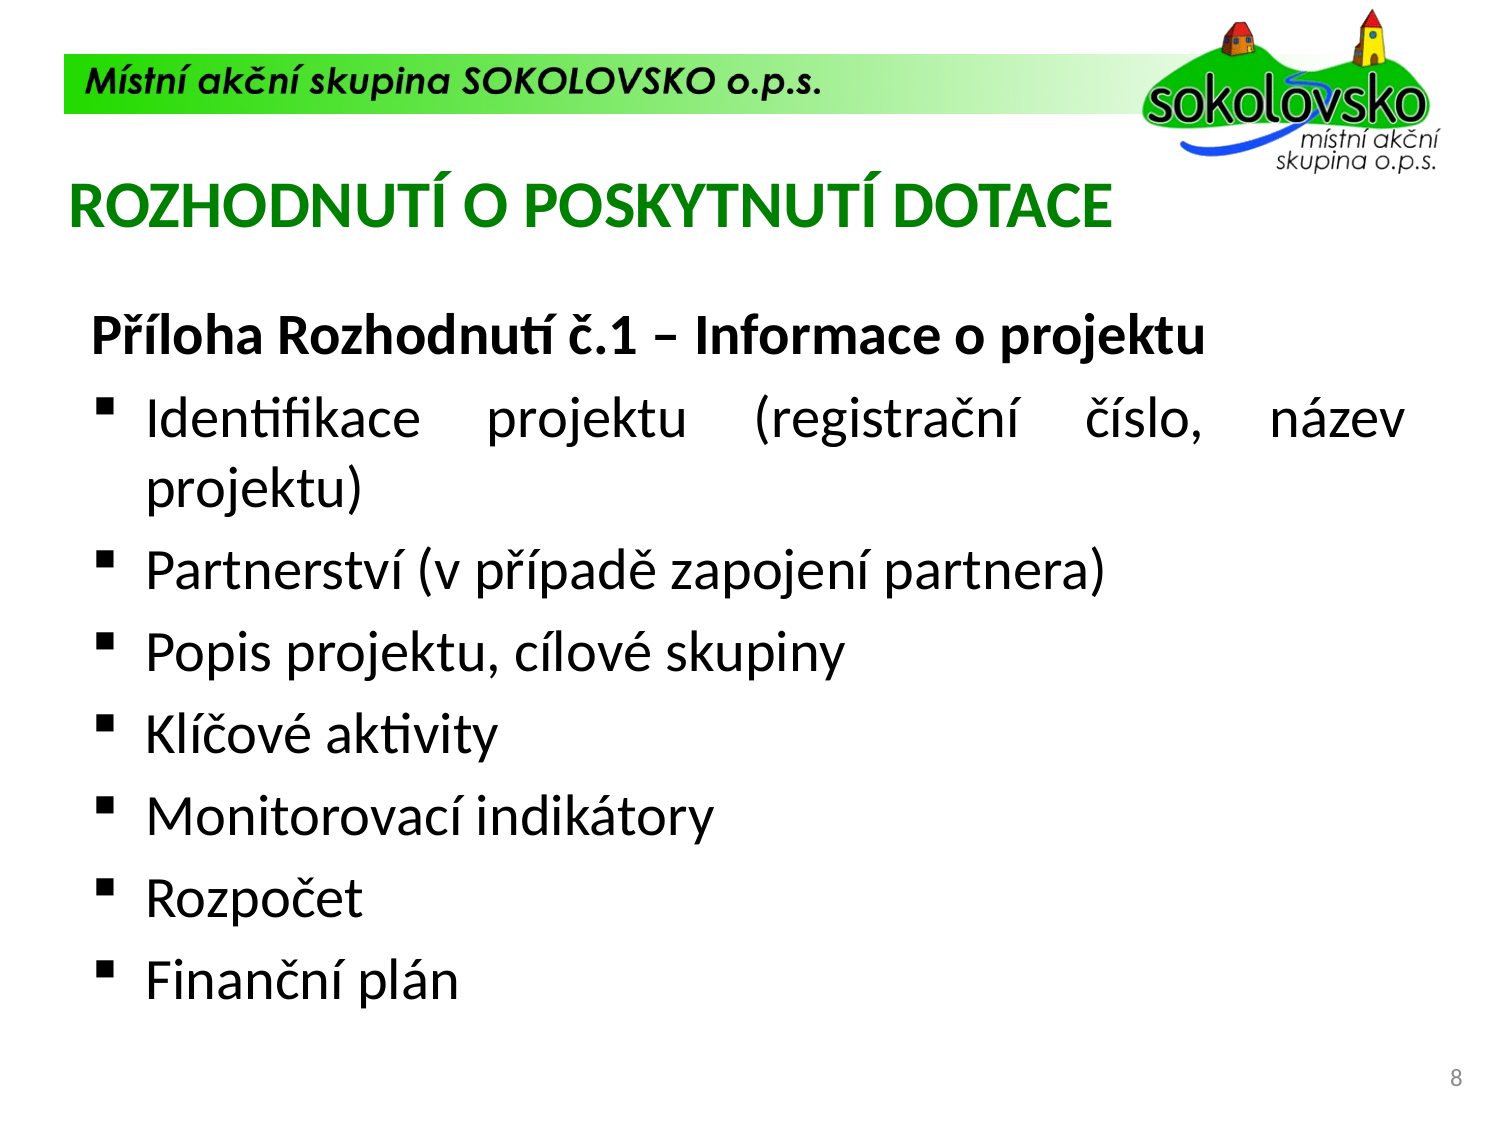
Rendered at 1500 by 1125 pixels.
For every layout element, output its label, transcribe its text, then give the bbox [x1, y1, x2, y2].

list Příloha Rozhodnutí č.1 – Informace o projektu Identifikace projektu (registrační číslo, název projektu) Partnerství (v případě zapojení partnera) Popis projektu, cílové skupiny Klíčové aktivity Monitorovací indikátory Rozpočet Finanční plán [76, 288, 1424, 1024]
slide_number 8 [1128, 1046, 1478, 1107]
picture [64, 0, 1455, 197]
title ROZHODNUTÍ O POSKYTNUTÍ DOTACE [53, 137, 1404, 266]
